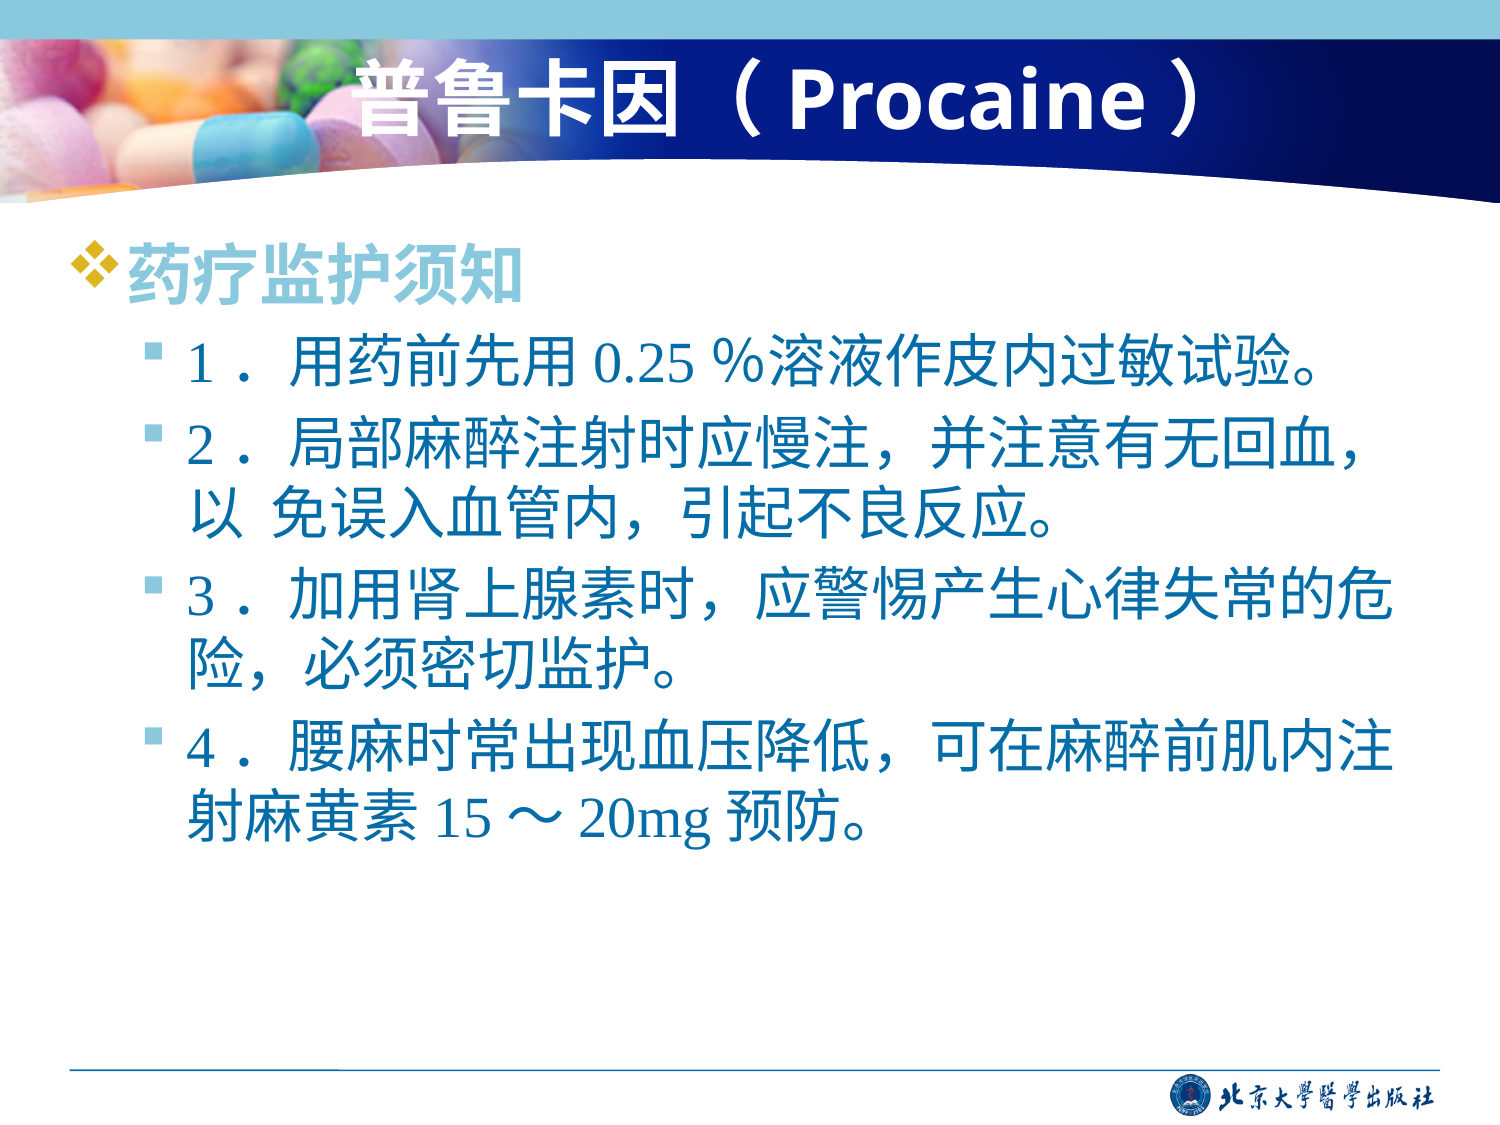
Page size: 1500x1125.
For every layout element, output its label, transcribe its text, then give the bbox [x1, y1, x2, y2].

title 普鲁卡因（Procaine） [137, 49, 1463, 143]
picture [1170, 1074, 1436, 1118]
picture [0, 40, 1500, 203]
list 药疗监护须知 1．用药前先用0.25％溶液作皮内过敏试验。 2．局部麻醉注射时应慢注，并注意有无回血，以 免误入血管内，引起不良反应。 3．加用肾上腺素时，应警惕产生心律失常的危险，必须密切监护。 4．腰麻时常出现血压降低，可在麻醉前肌内注射麻黄素15～20mg预防。 [49, 224, 1463, 1026]
